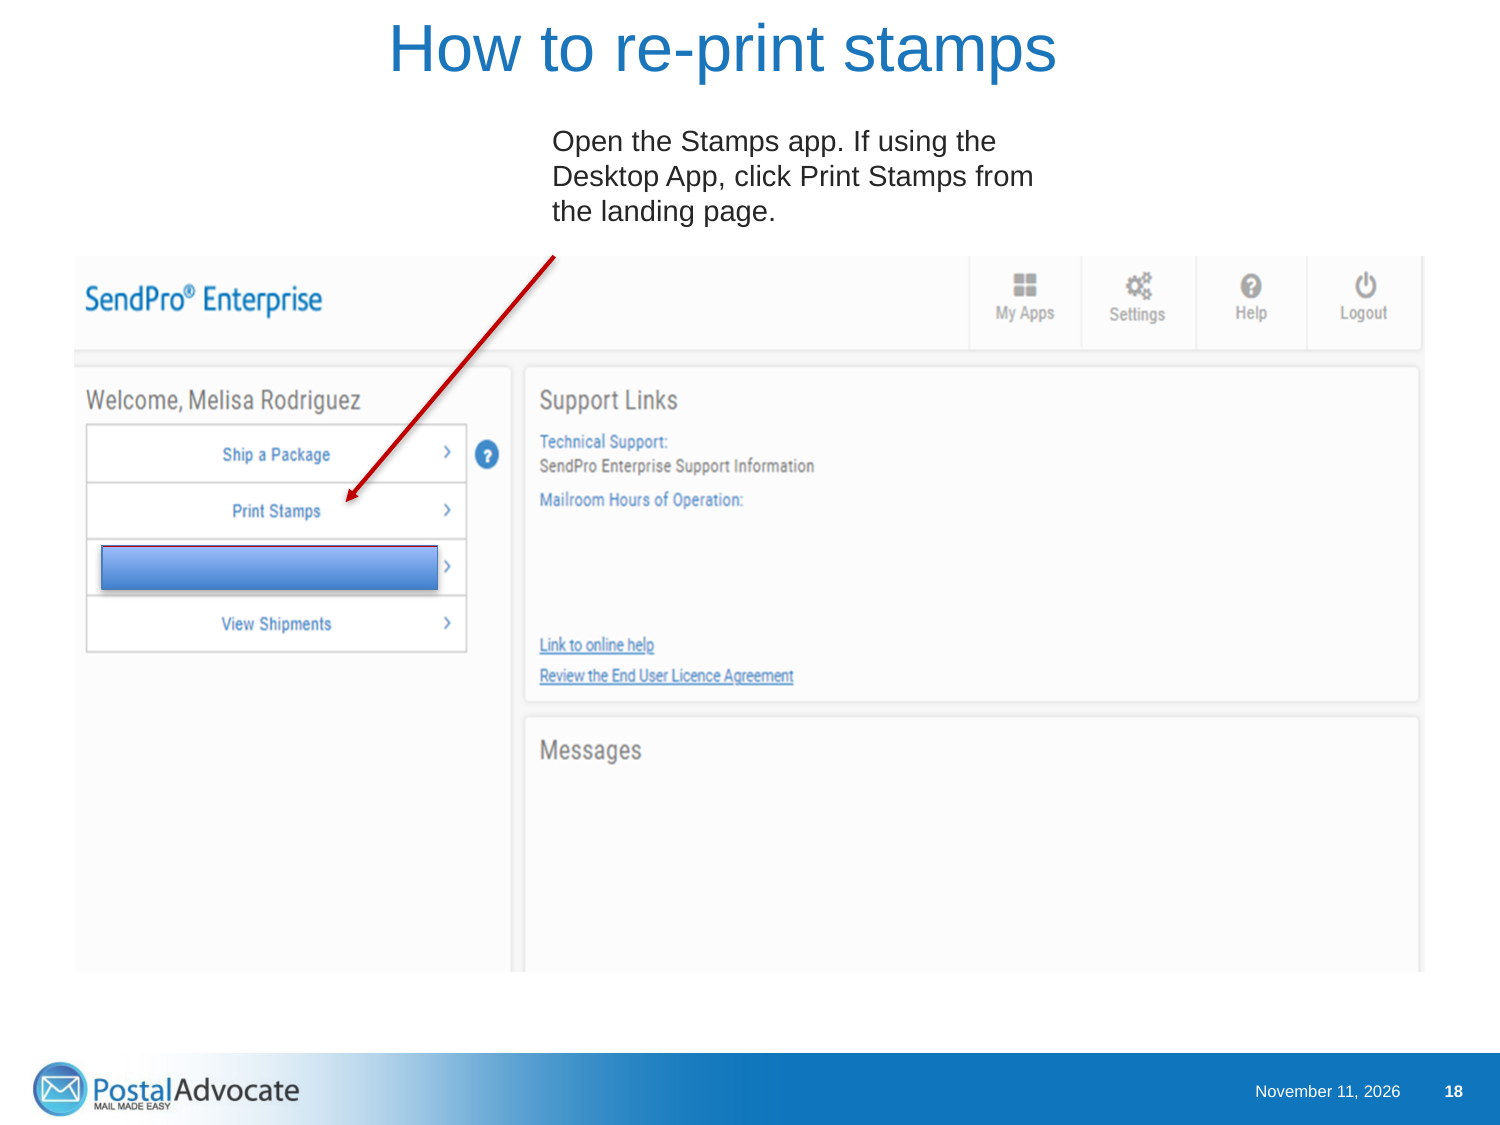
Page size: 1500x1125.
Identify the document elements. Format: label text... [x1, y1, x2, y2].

picture [1435, 1052, 1500, 1125]
text_box How to re-print stamps [373, 0, 1500, 93]
list [84, 94, 1435, 1125]
picture [74, 255, 1425, 972]
picture [1, 1052, 84, 1125]
slide_number 18 [1435, 1067, 1479, 1114]
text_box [345, 255, 555, 503]
text_box Open the Stamps app. If using the Desktop App, click Print Stamps from the landing page. [537, 114, 1097, 235]
